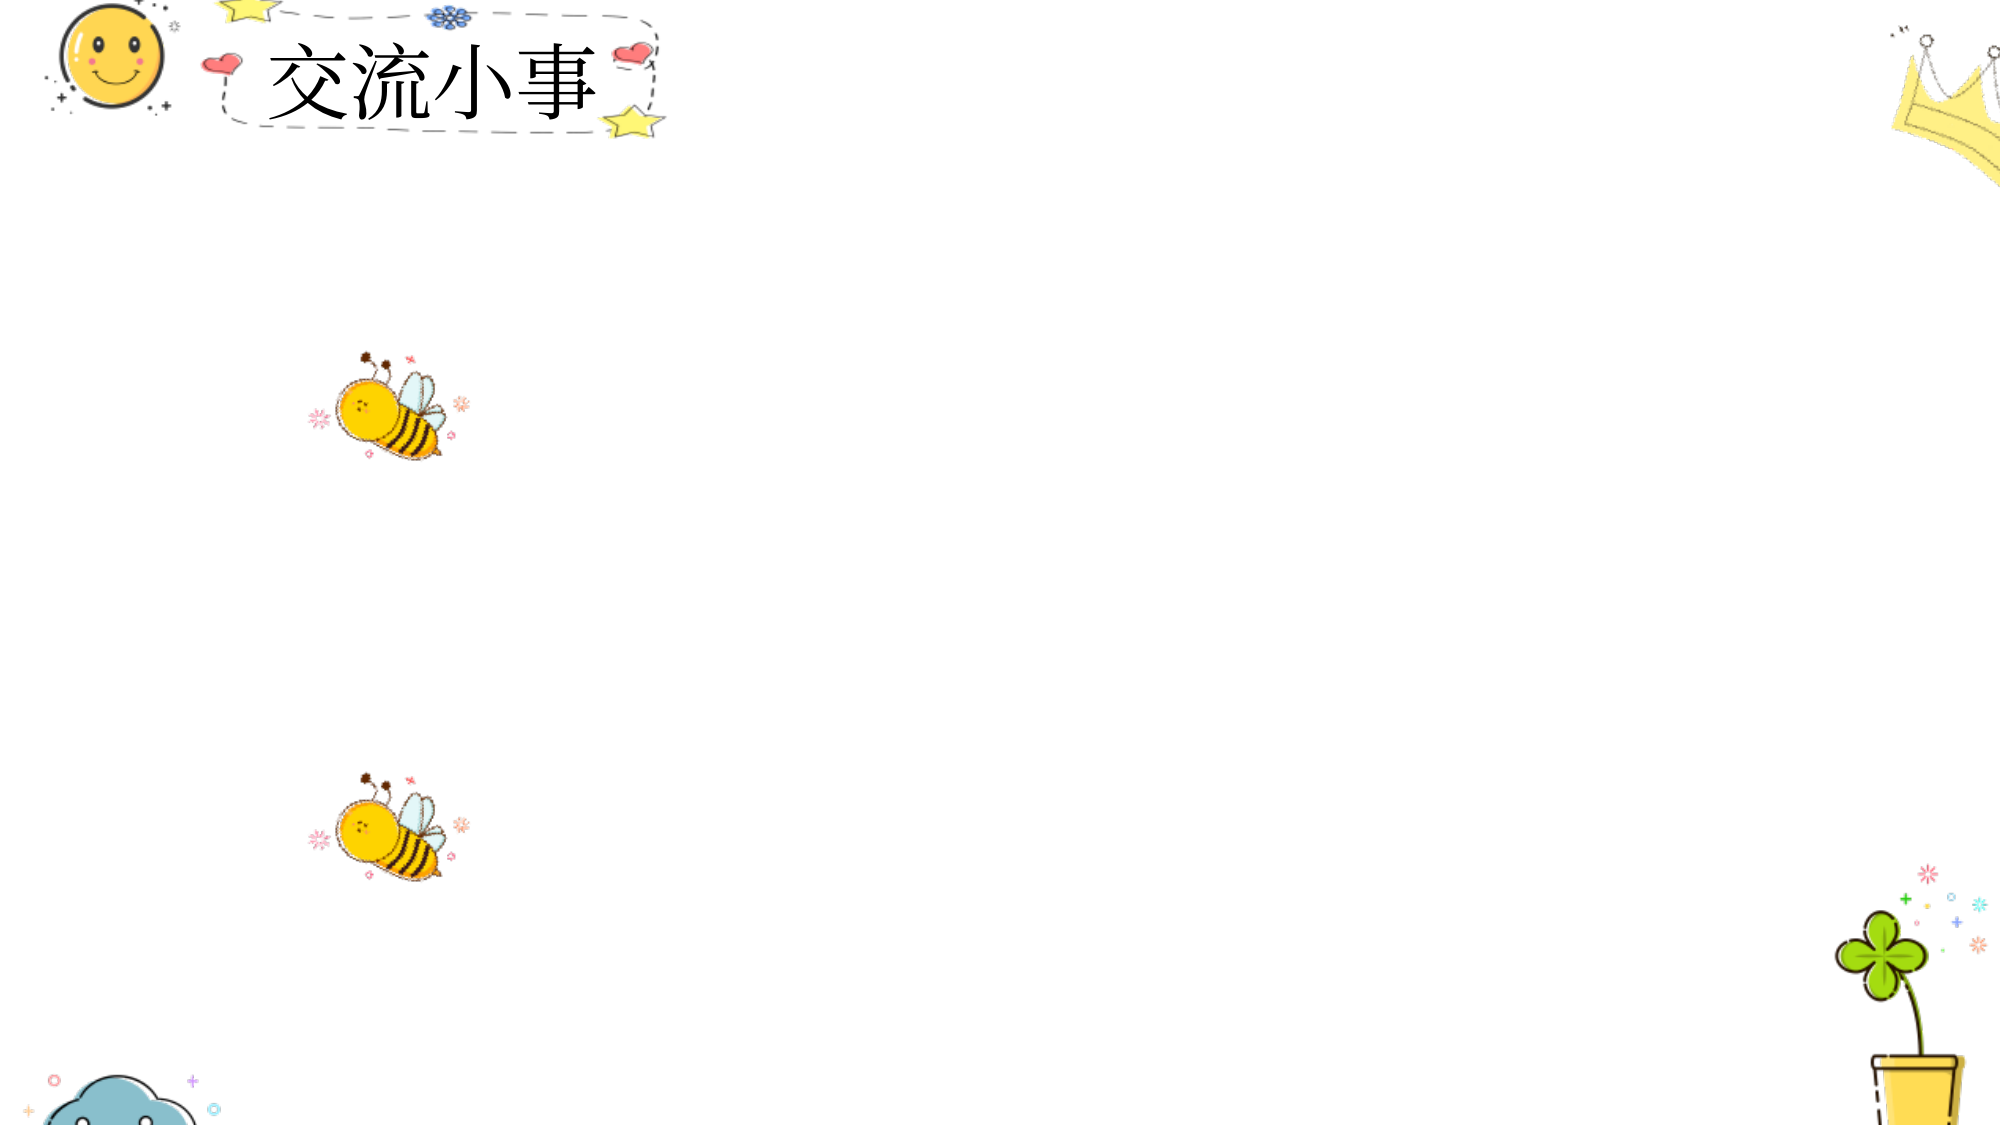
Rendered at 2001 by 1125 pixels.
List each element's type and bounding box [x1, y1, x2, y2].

picture [276, 290, 509, 522]
picture [34, 0, 698, 159]
picture [1707, 809, 2000, 1125]
picture [0, 1014, 244, 1125]
picture [1763, 0, 2000, 307]
picture [276, 711, 509, 943]
